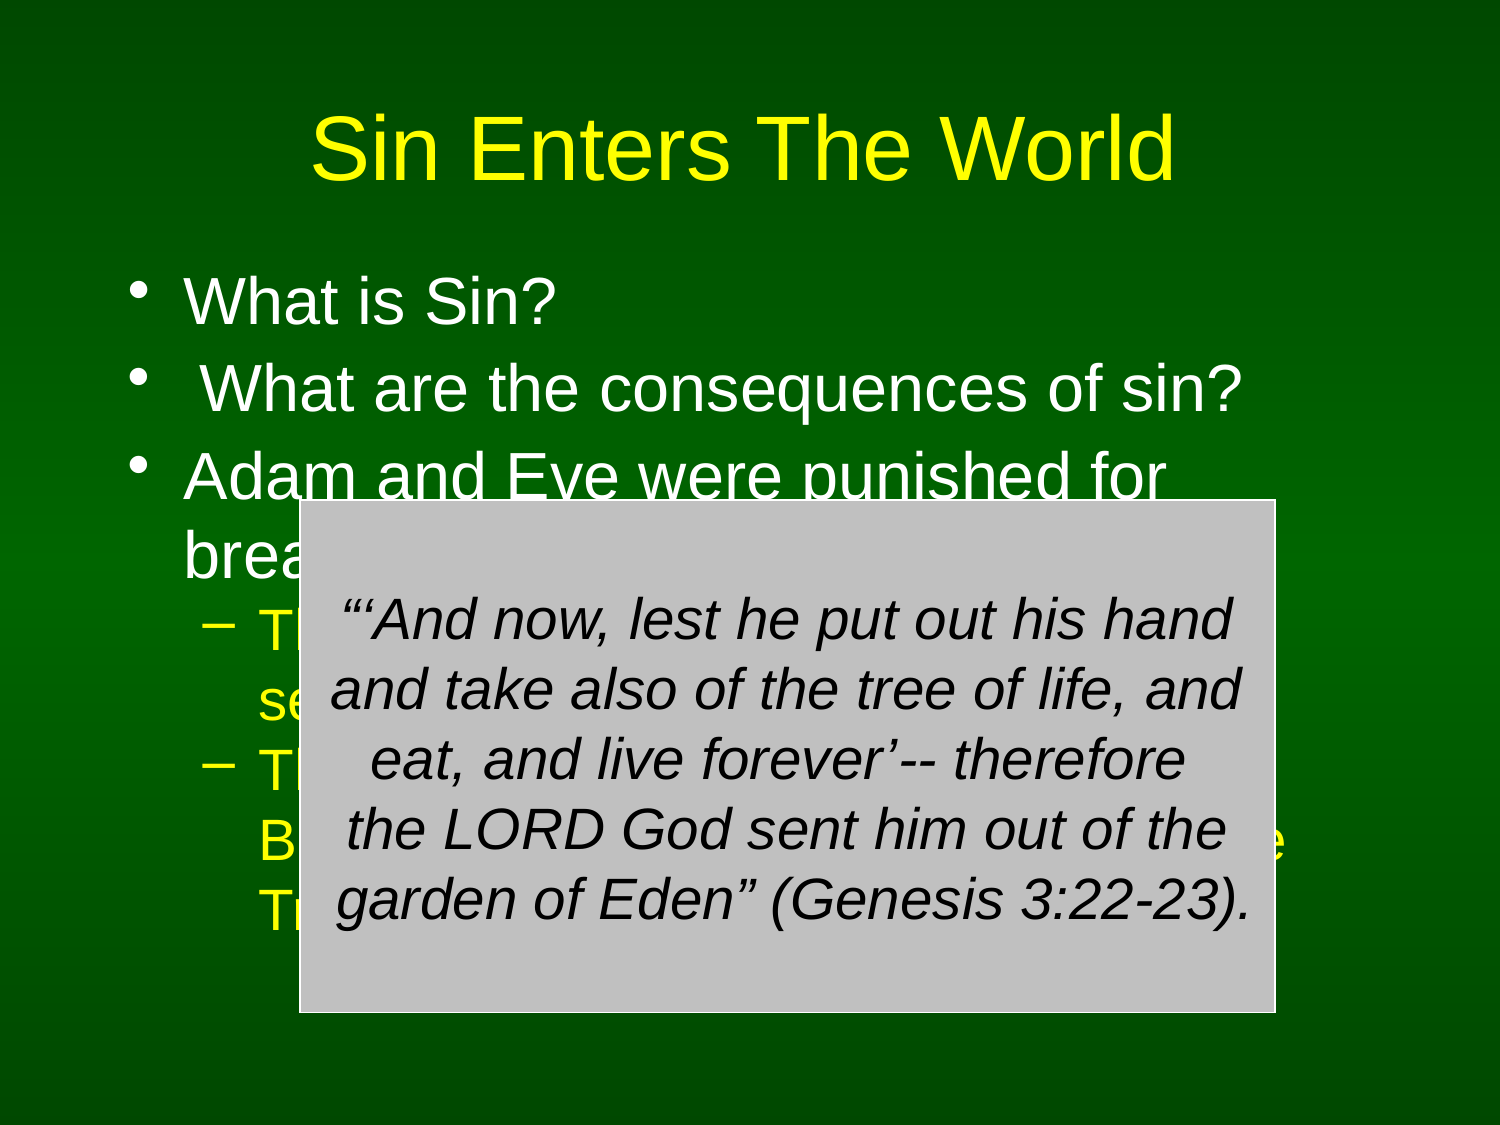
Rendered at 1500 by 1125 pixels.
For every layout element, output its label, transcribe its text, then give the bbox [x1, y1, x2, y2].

list What is Sin? [112, 249, 1450, 338]
text_box “‘And now, lest he put out his hand and take also of the tree of life, and eat, and live forever’-- therefore the LORD God sent him out of the garden of Eden” (Genesis 3:22-23). [299, 499, 1275, 1013]
text_box What are the consequences of sin? [112, 337, 1413, 425]
text_box Adam and Eve were punished for breaking God’s law. They died spiritually (i.e. they were separated from God). They began dying physically. Why? Because they could no longer eat of the Tree of Life. [112, 425, 1413, 950]
title Sin Enters The World [50, 50, 1438, 238]
